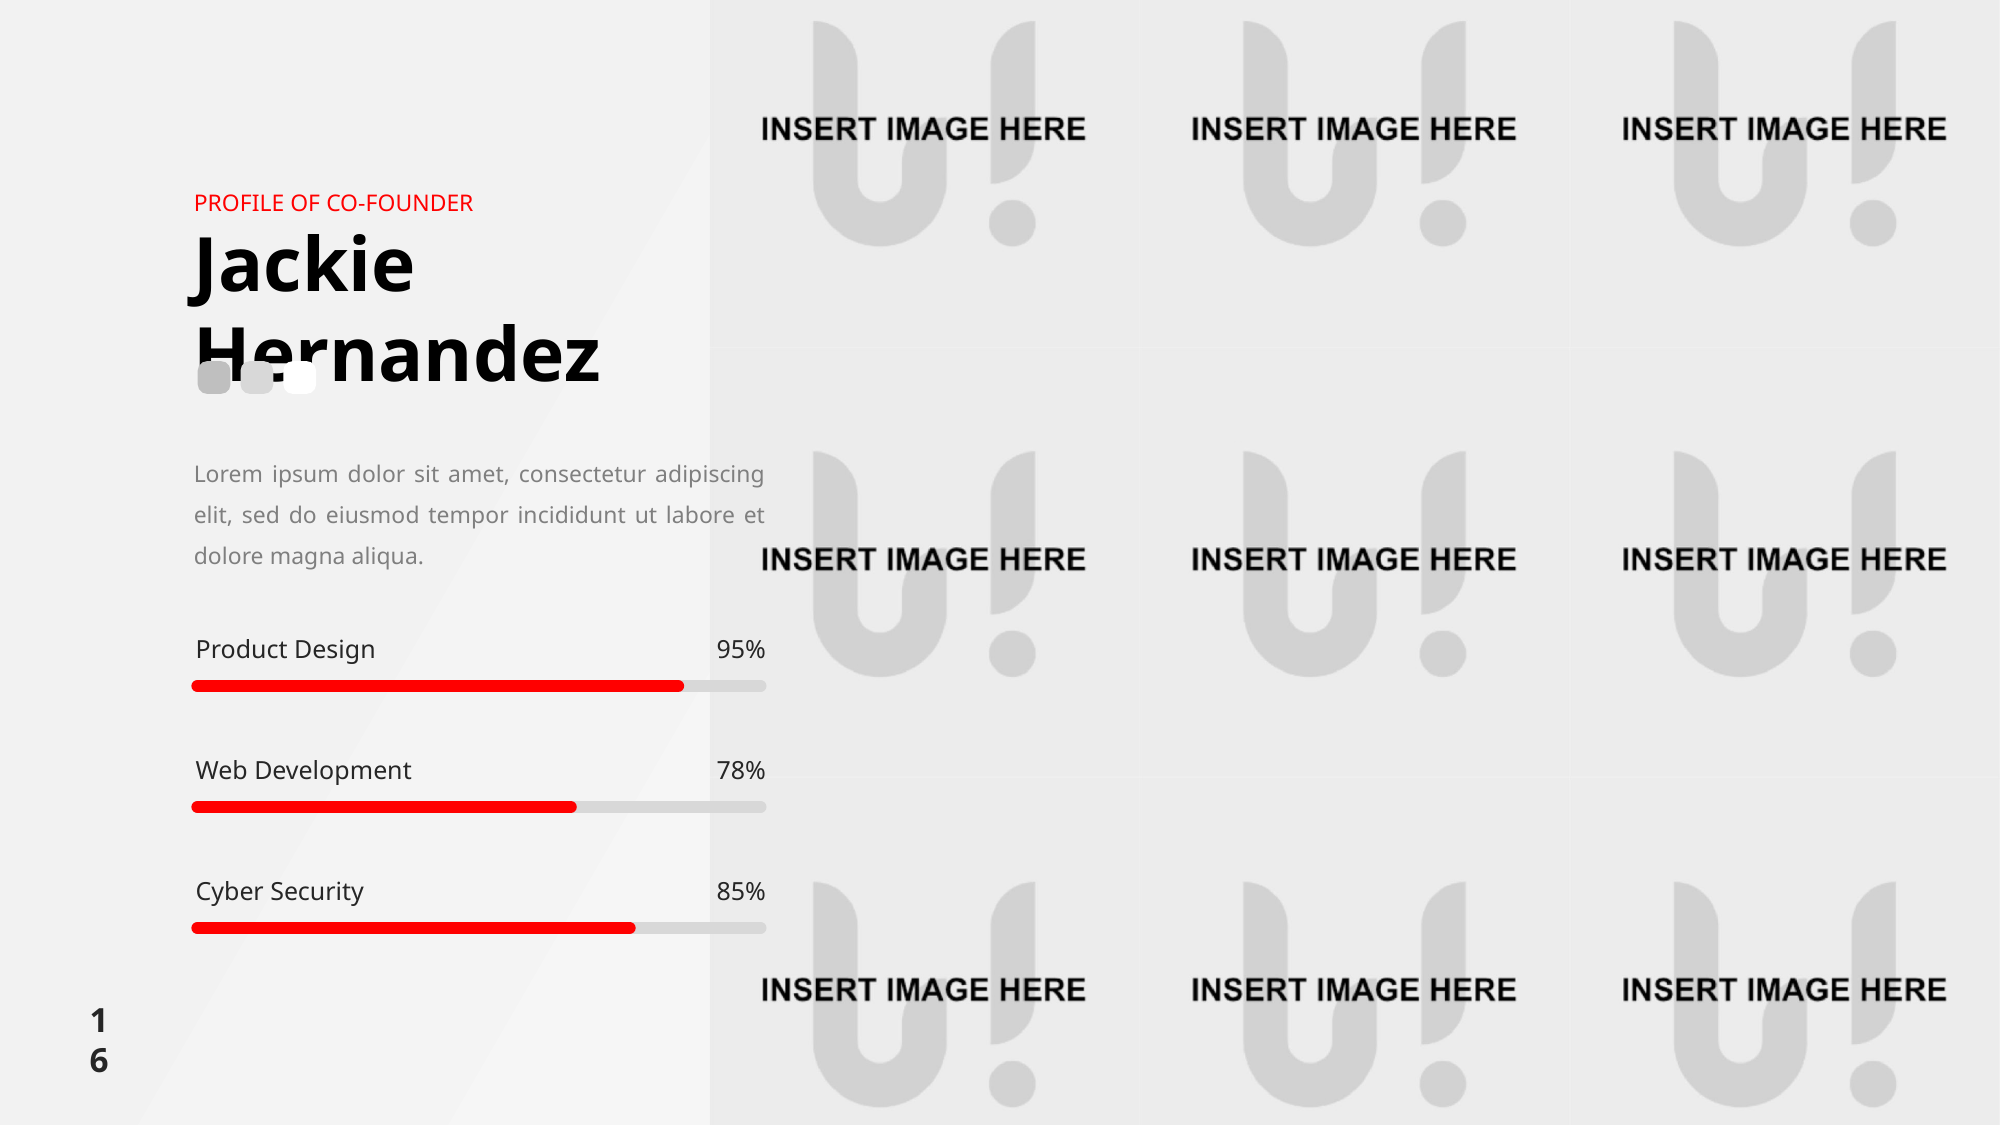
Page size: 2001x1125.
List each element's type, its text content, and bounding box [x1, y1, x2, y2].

text_box 16 [74, 991, 135, 1047]
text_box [178, 180, 782, 574]
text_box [180, 731, 781, 808]
text_box [0, 0, 707, 1125]
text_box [180, 852, 781, 929]
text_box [180, 610, 781, 687]
picture [709, 0, 2000, 1125]
